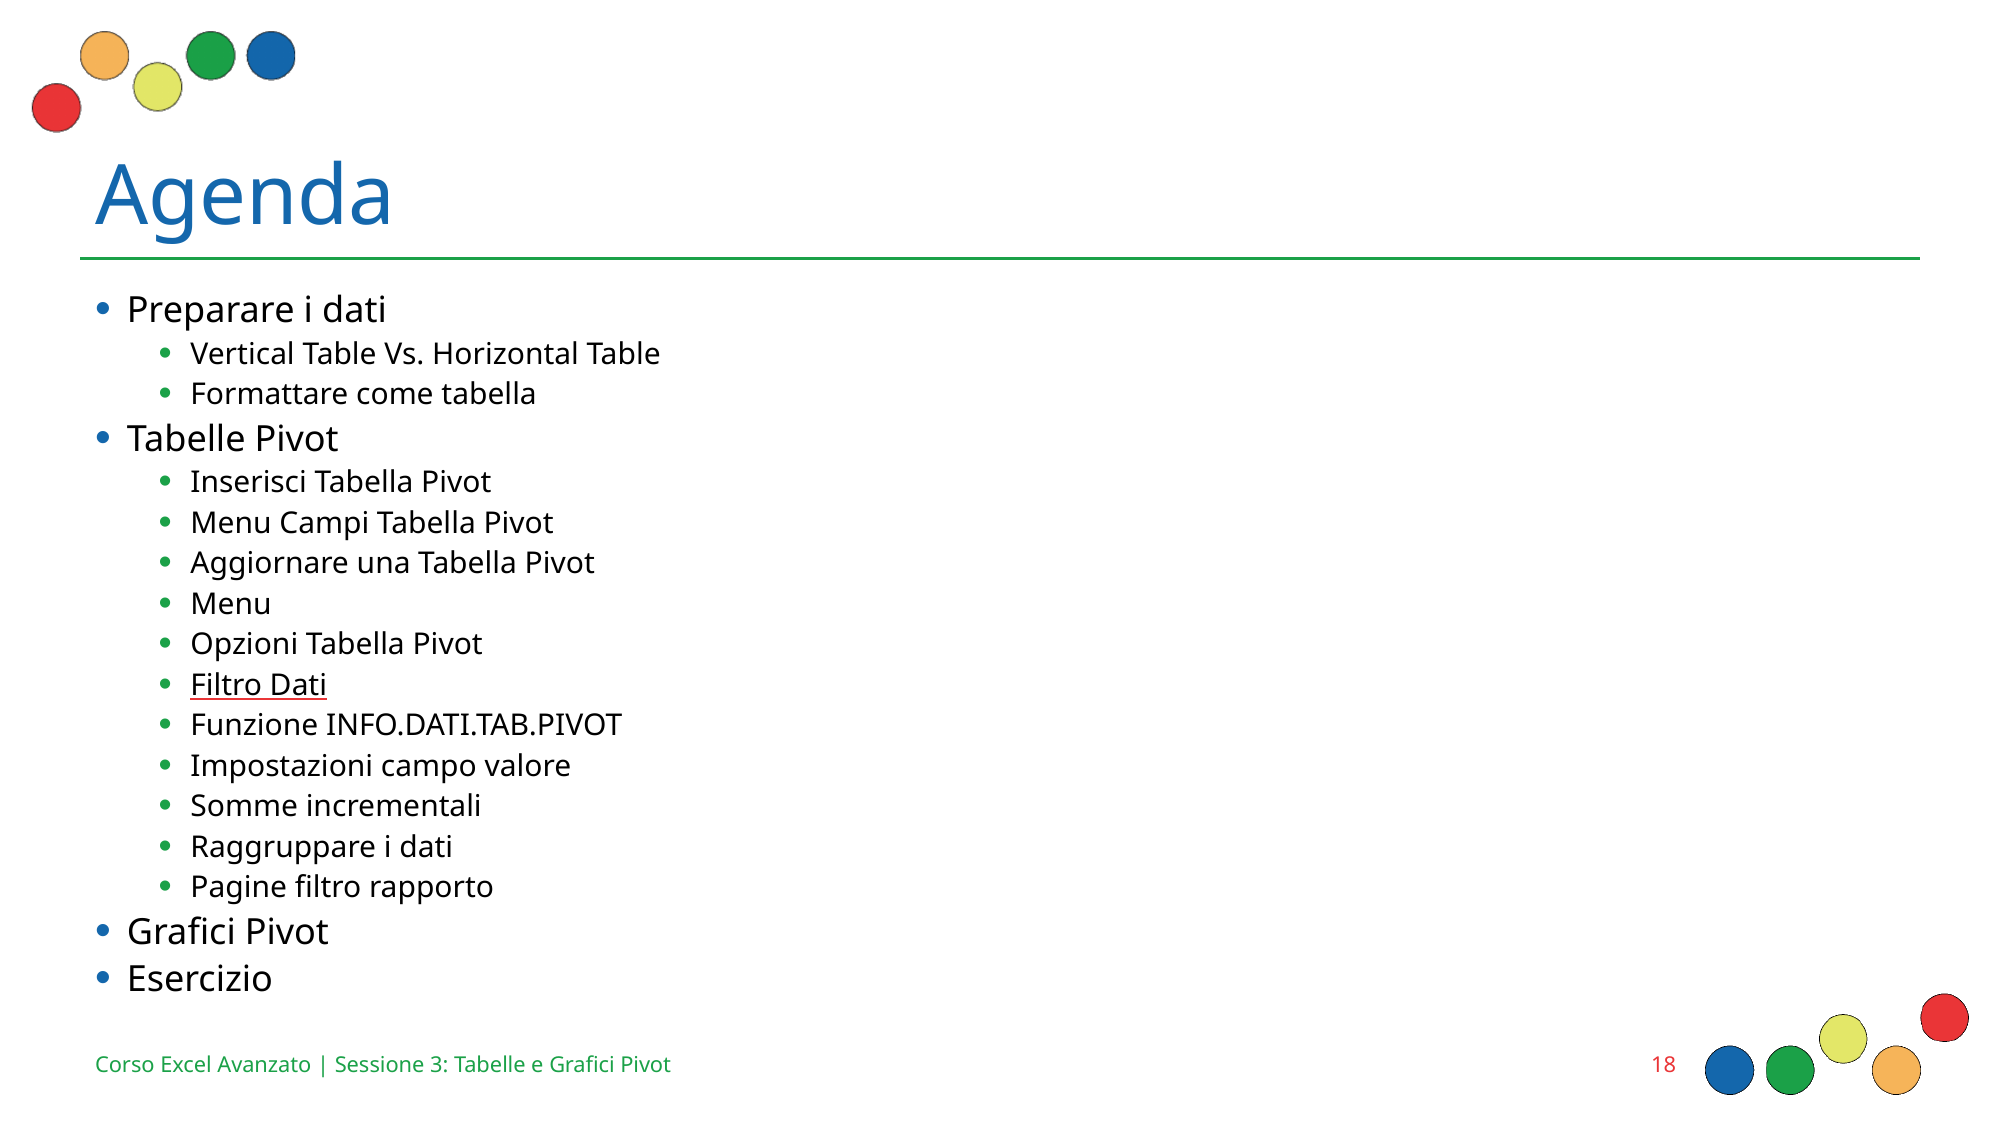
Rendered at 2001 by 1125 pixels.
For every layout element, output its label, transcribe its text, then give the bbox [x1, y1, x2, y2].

title Agenda [80, 123, 1920, 259]
list Preparare i dati Vertical Table Vs. Horizontal Table Formattare come tabella Tabelle Pivot Inserisci Tabella Pivot Menu Campi Tabella Pivot Aggiornare una Tabella Pivot Menu Opzioni Tabella Pivot Filtro Dati Funzione INFO.DATI.TAB.PIVOT Impostazioni campo valore Somme incrementali Raggruppare i dati Pagine filtro rapporto Grafici Pivot Esercizio [80, 278, 1920, 1011]
slide_number 18 [1583, 1035, 1692, 1096]
picture [1704, 990, 1971, 1096]
picture [29, 30, 295, 135]
footer Corso Excel Avanzato | Sessione 3: Tabelle e Grafici Pivot [80, 1035, 1571, 1096]
